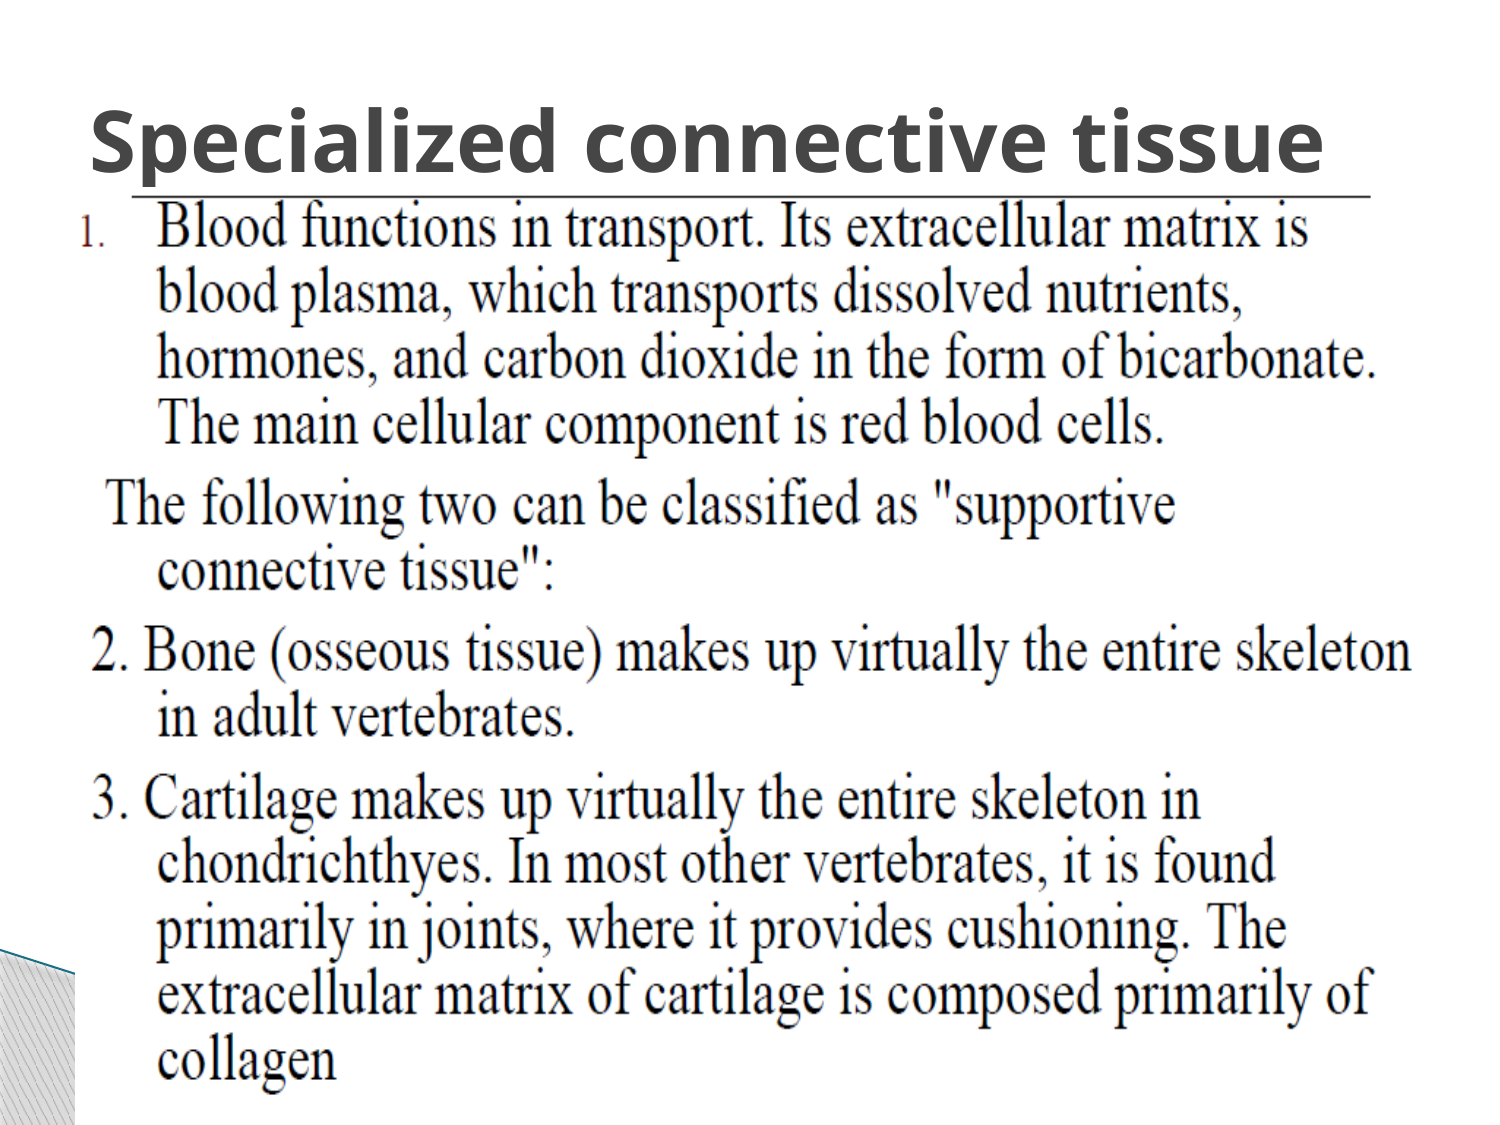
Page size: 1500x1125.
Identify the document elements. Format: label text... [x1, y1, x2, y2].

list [74, 187, 1426, 1125]
title Specialized connective tissue [75, 45, 1425, 187]
